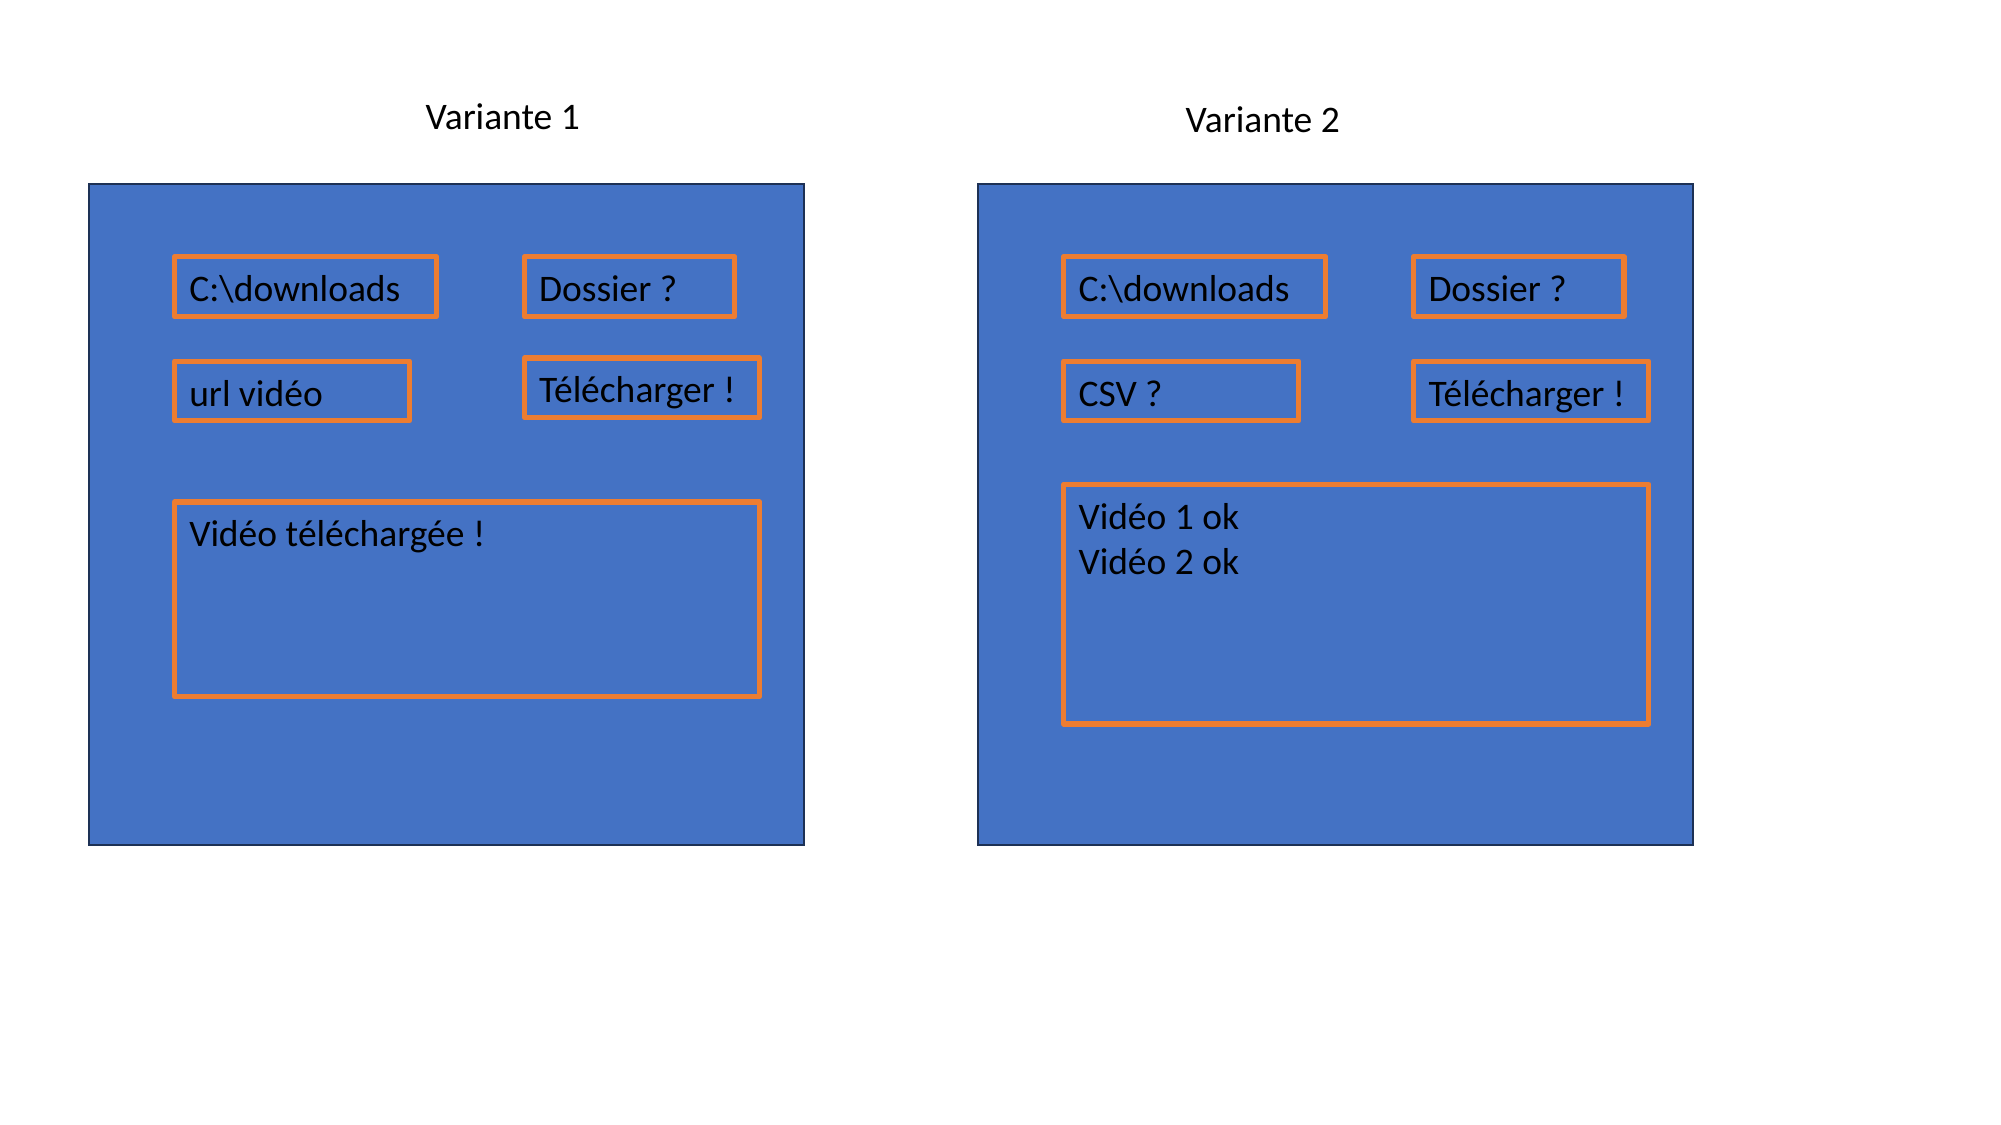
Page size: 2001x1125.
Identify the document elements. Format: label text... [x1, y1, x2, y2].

text_box CSV ? [1063, 361, 1299, 421]
text_box [977, 183, 1694, 846]
text_box C:\downloads [174, 256, 437, 317]
text_box Dossier ? [1413, 256, 1625, 317]
text_box Variante 1 [410, 85, 595, 145]
text_box Vidéo téléchargée ! [174, 501, 760, 697]
text_box [88, 183, 805, 846]
text_box url vidéo [174, 361, 410, 421]
text_box Dossier ? [524, 256, 735, 317]
text_box Variante 2 [1170, 87, 1356, 147]
text_box Télécharger ! [1413, 361, 1649, 421]
text_box C:\downloads [1063, 256, 1326, 317]
text_box Vidéo 1 ok Vidéo 2 ok [1063, 484, 1649, 725]
text_box Télécharger ! [524, 357, 760, 418]
